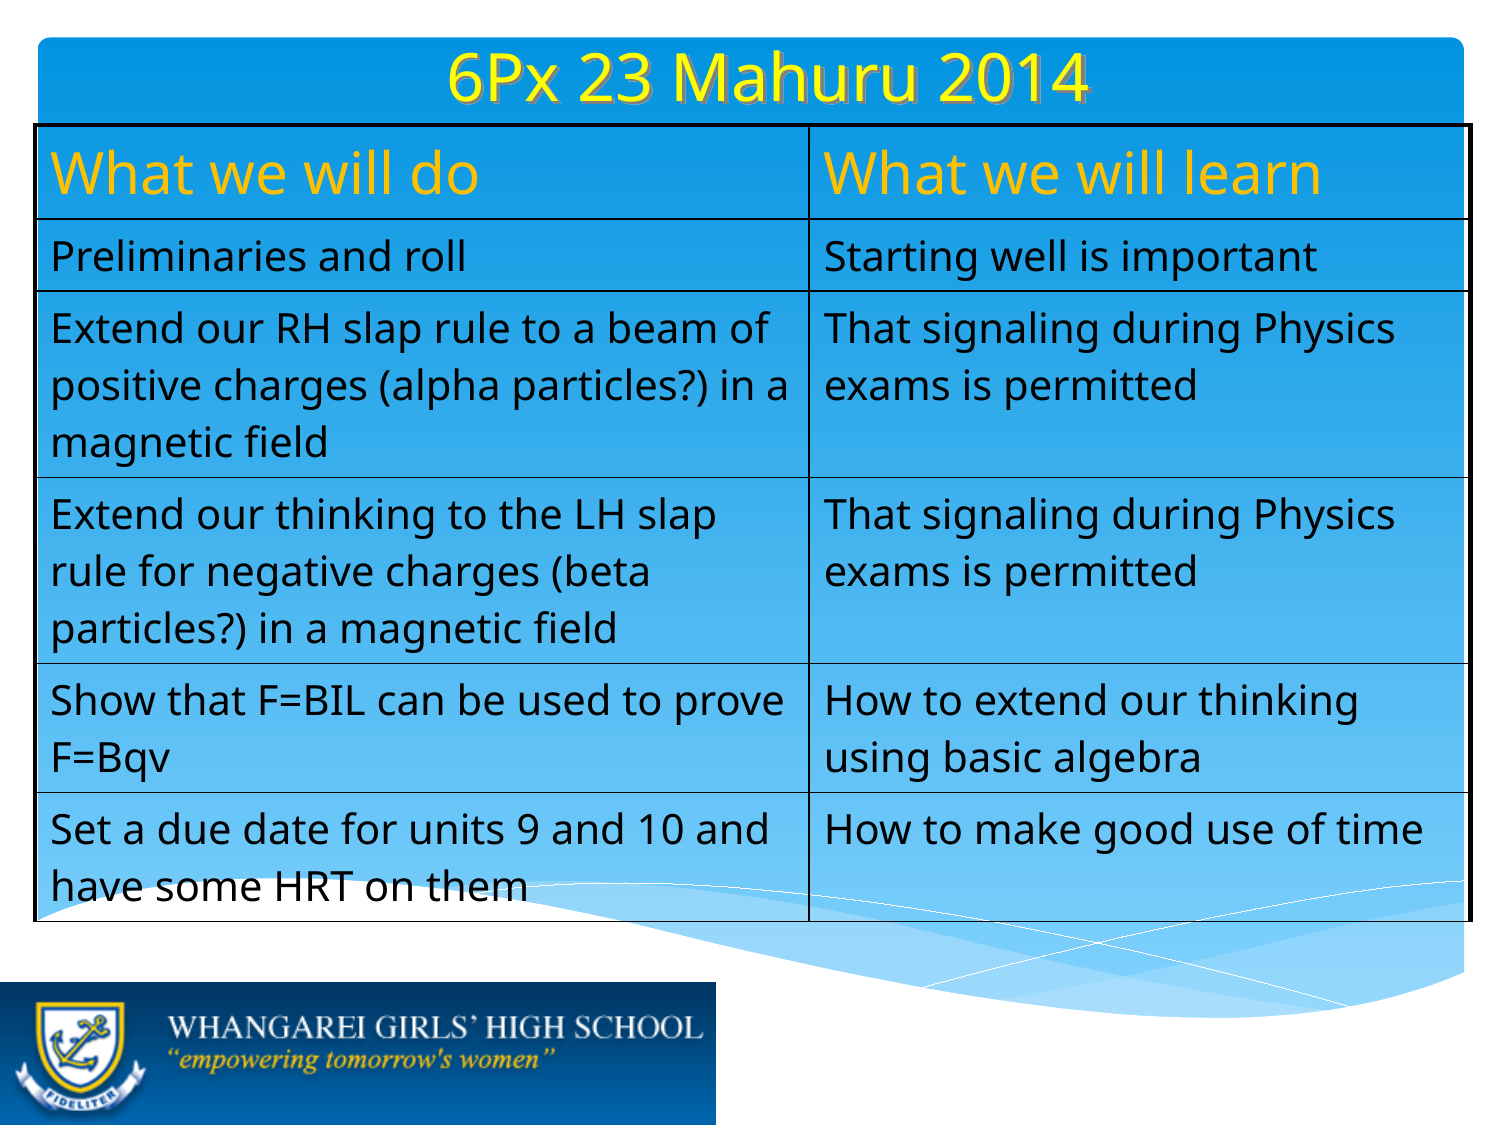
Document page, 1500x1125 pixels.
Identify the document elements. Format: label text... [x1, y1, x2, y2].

table_cell How to make good use of time [810, 793, 1468, 921]
table_header What we will do [37, 127, 808, 218]
table_cell How to extend our thinking using basic algebra [810, 664, 1468, 792]
picture [0, 982, 716, 1125]
table_cell Extend our RH slap rule to a beam of positive charges (alpha particles?) in a magnetic field [37, 292, 808, 477]
text_box 6Px 23 Mahuru 2014 [162, 24, 1375, 123]
table_cell Set a due date for units 9 and 10 and have some HRT on them [37, 793, 808, 921]
table_cell Show that F=BIL can be used to prove F=Bqv [37, 664, 808, 792]
table_cell Starting well is important [810, 220, 1468, 290]
table_cell Preliminaries and roll [37, 220, 808, 290]
table_cell Extend our thinking to the LH slap rule for negative charges (beta particles?) in a magnetic field [37, 478, 808, 663]
table_cell That signaling during Physics exams is permitted [810, 292, 1468, 477]
table_header What we will learn [810, 127, 1468, 218]
table_cell That signaling during Physics exams is permitted [810, 478, 1468, 663]
